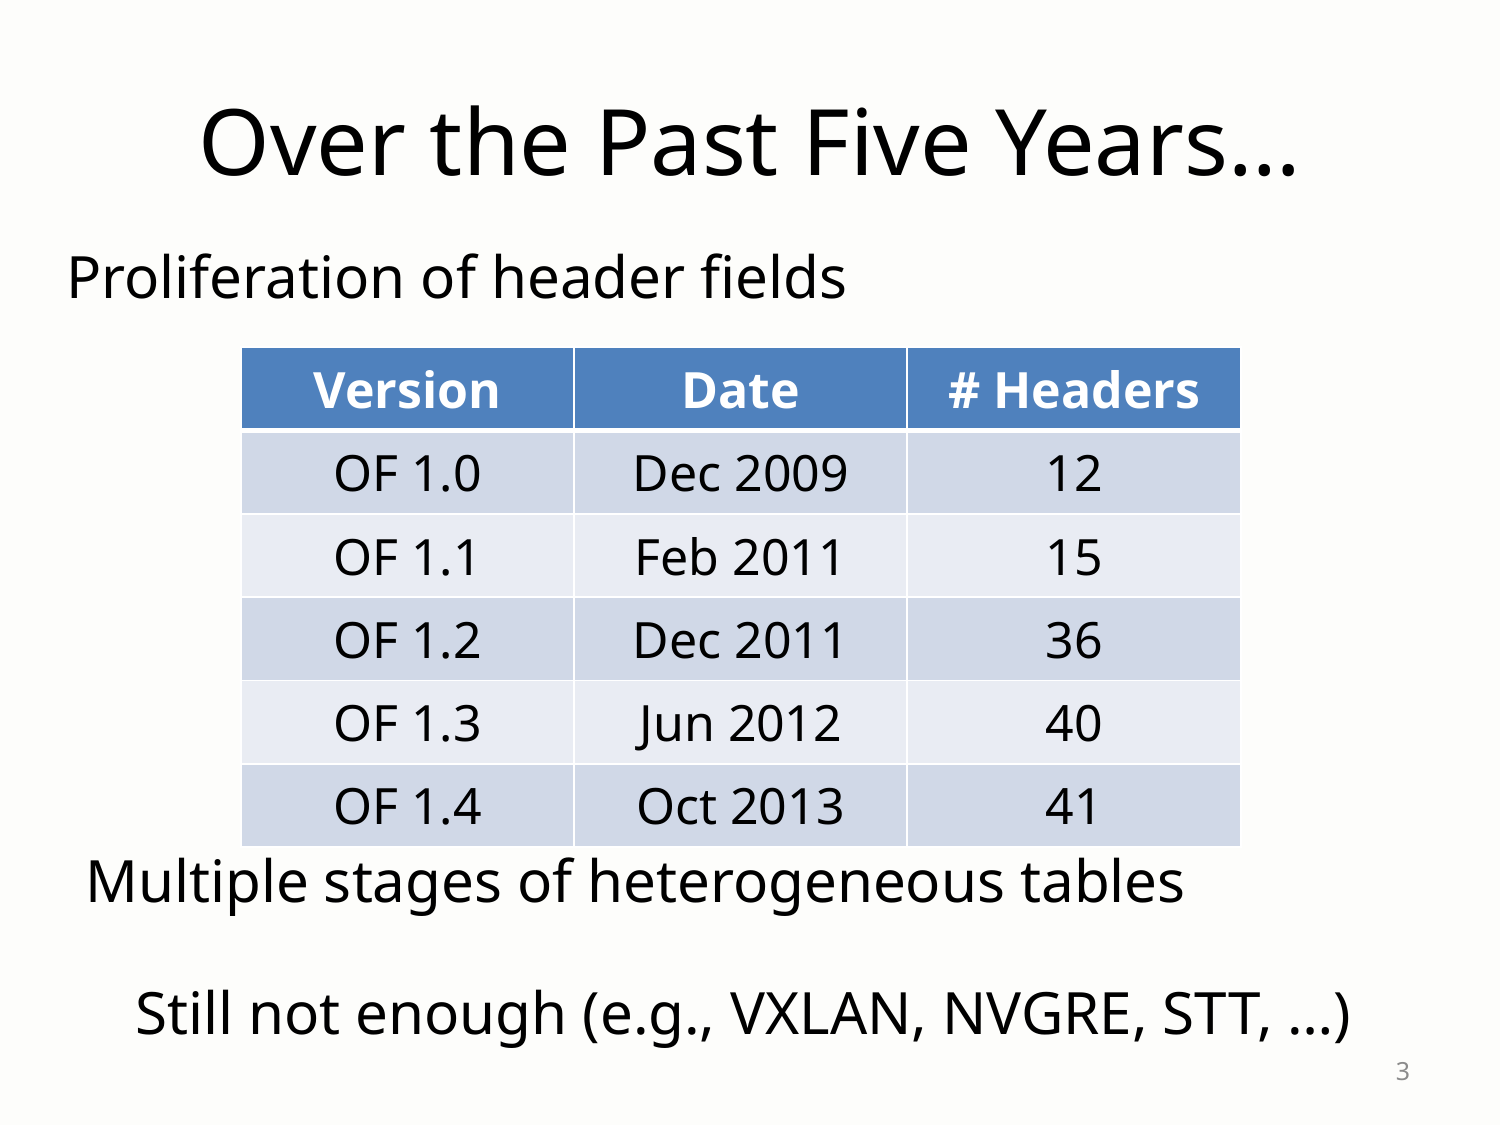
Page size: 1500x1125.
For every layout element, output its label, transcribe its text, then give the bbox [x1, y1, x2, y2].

title Over the Past Five Years… [75, 45, 1425, 233]
table_cell Dec 2009 [575, 433, 906, 513]
table_cell OF 1.0 [242, 433, 573, 513]
table_header # Headers [908, 348, 1240, 428]
text_box Multiple stages of heterogeneous tables [70, 836, 1201, 921]
table_cell OF 1.3 [242, 681, 573, 763]
table_cell 40 [908, 681, 1240, 763]
text_box Still not enough (e.g., VXLAN, NVGRE, STT, …) [120, 968, 1367, 1054]
table_cell Feb 2011 [575, 515, 906, 596]
table_cell Dec 2011 [575, 598, 906, 680]
text_box Proliferation of header fields [51, 232, 862, 318]
table_cell 15 [908, 515, 1240, 596]
table_cell Oct 2013 [575, 765, 906, 836]
table_cell 41 [908, 765, 1240, 846]
slide_number 3 [1074, 1042, 1425, 1103]
table_cell OF 1.4 [242, 765, 573, 836]
table_header Date [575, 348, 906, 428]
table_header Version [242, 348, 573, 428]
table_cell Jun 2012 [575, 681, 906, 763]
table_cell 12 [908, 433, 1240, 513]
table_cell 36 [908, 598, 1240, 680]
table_cell OF 1.1 [242, 515, 573, 596]
table_cell OF 1.2 [242, 598, 573, 680]
